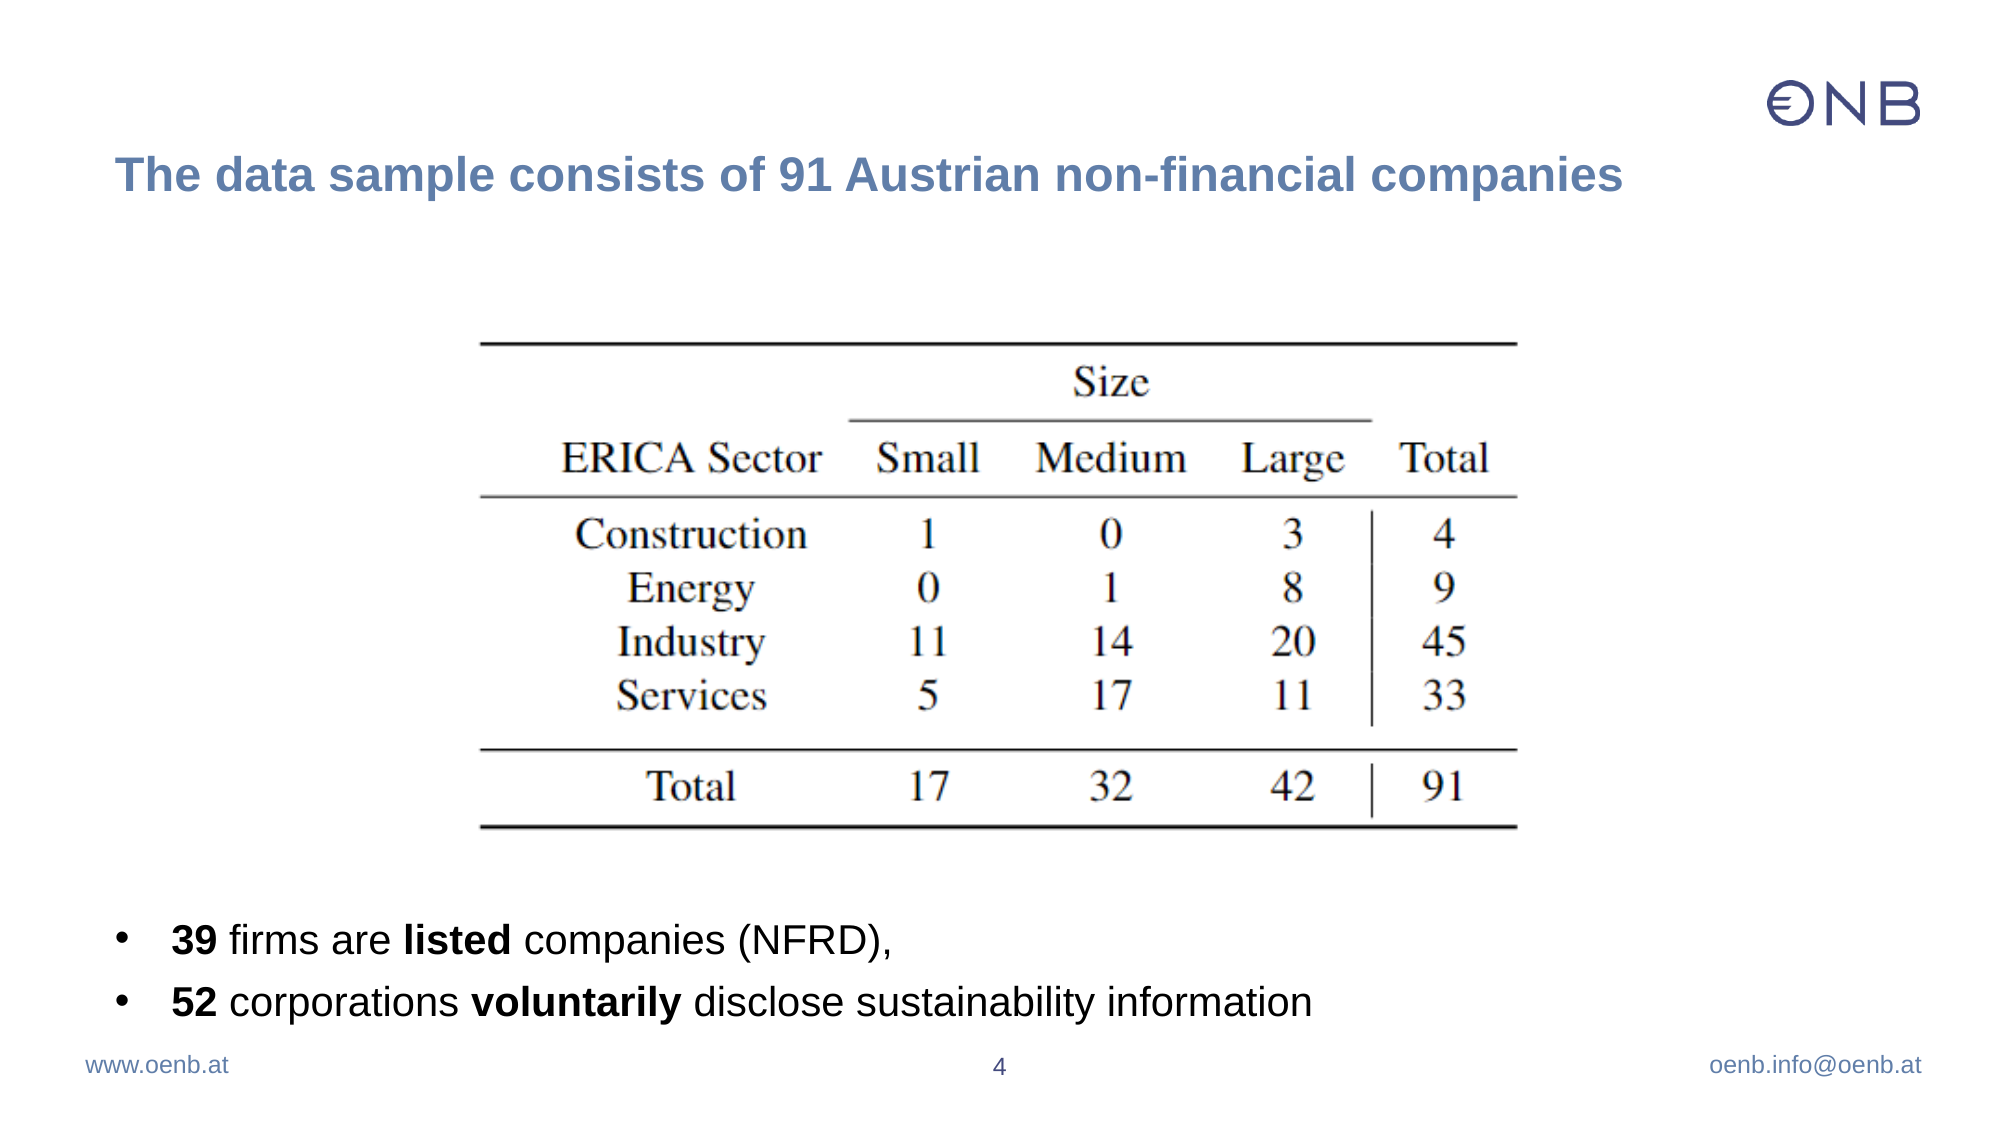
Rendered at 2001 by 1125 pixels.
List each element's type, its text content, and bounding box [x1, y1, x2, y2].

title The data sample consists of 91 Austrian non-financial companies [99, 137, 1900, 209]
picture [468, 326, 1544, 853]
slide_number 4 [822, 1044, 1178, 1089]
text_box 39 firms are listed companies (NFRD), 52 corporations voluntarily disclose sustainability information [99, 905, 1412, 1035]
picture [1767, 80, 1920, 126]
